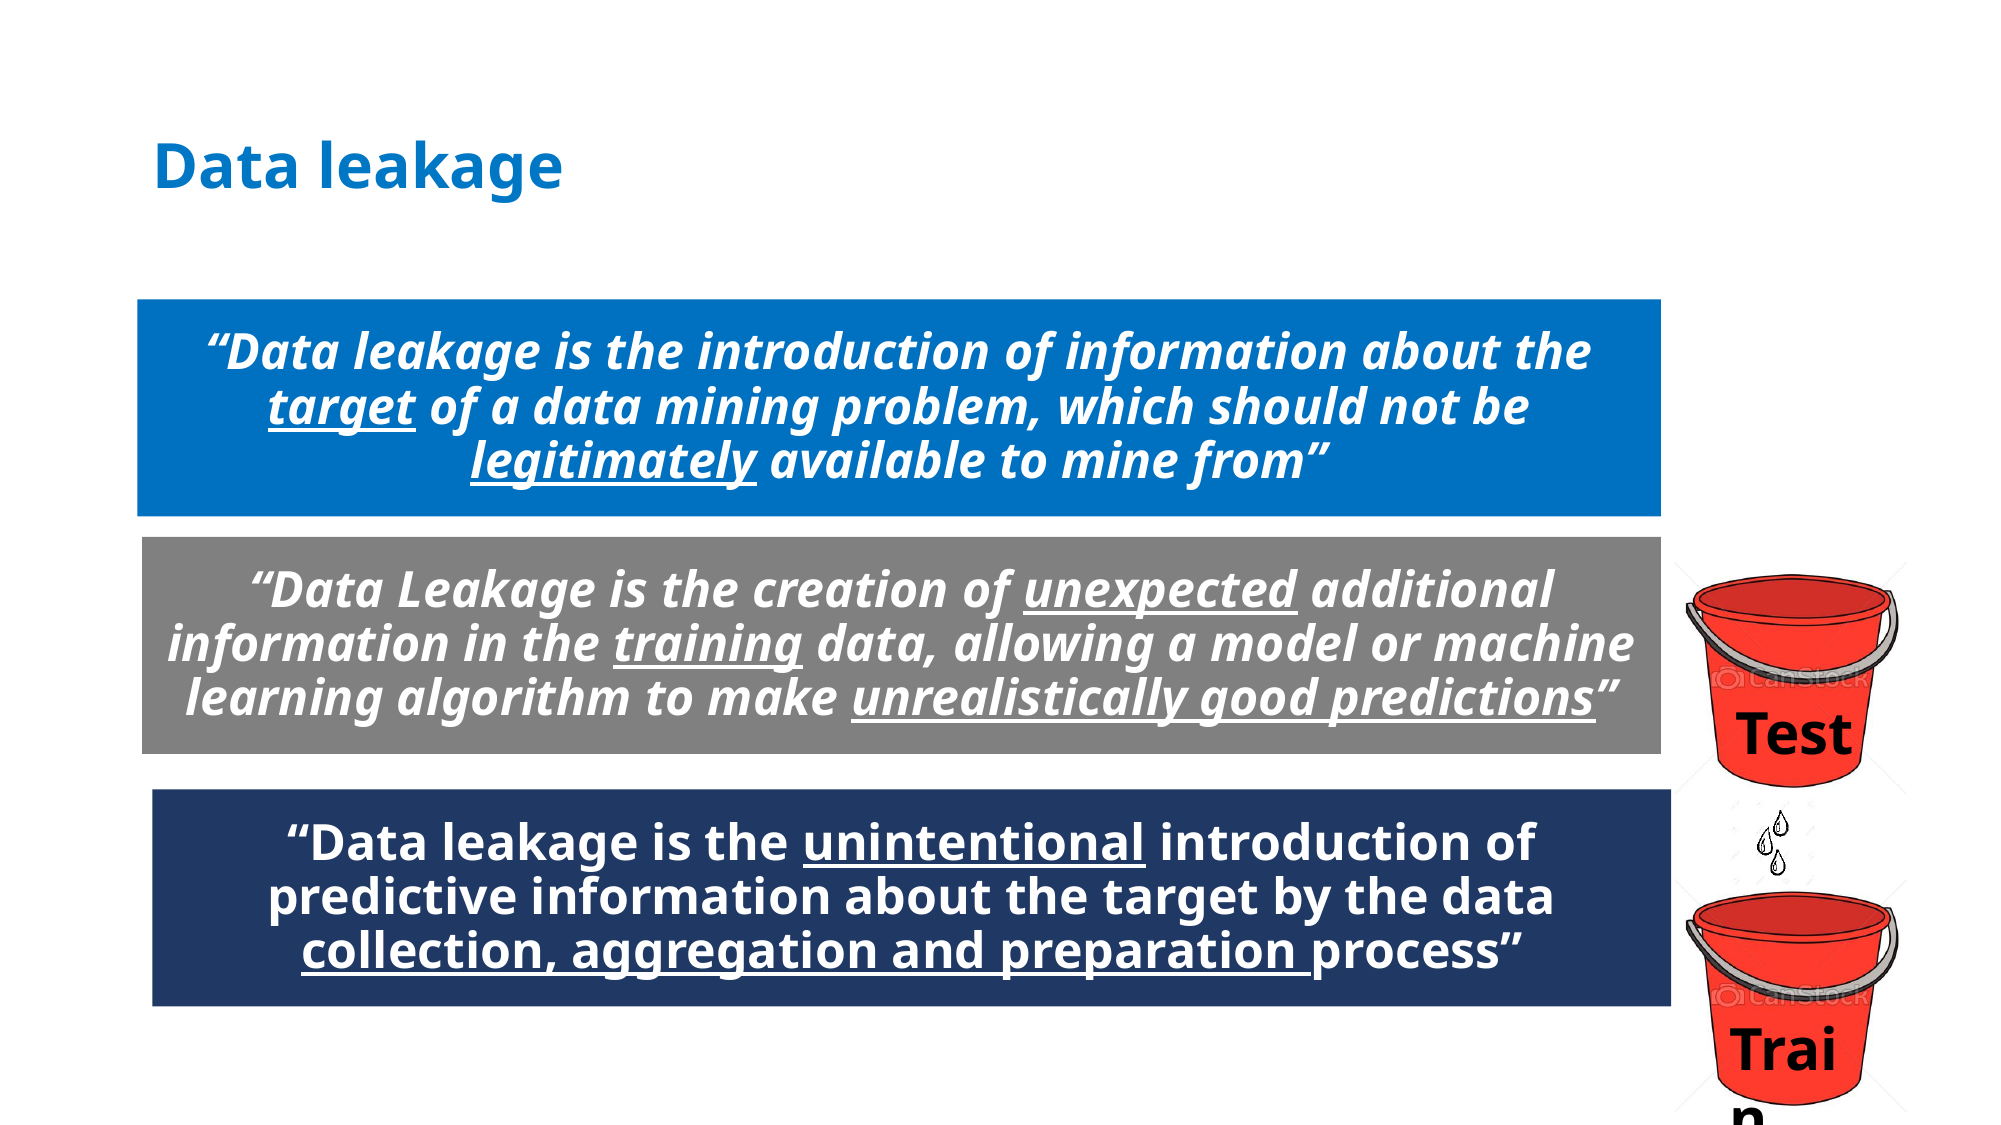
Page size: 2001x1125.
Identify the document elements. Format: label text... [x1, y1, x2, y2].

text_box “Data leakage is the unintentional introduction of predictive information about the target by the data collection, aggregation and preparation process” [152, 789, 1672, 1007]
picture [1660, 548, 1920, 796]
title Data leakage [137, 59, 1863, 278]
text_box “Data Leakage is the creation of unexpected additional information in the training data, allowing a model or machine learning algorithm to make unrealistically good predictions” [142, 536, 1661, 754]
text_box Train [1714, 1113, 1885, 1125]
list “Data leakage is the introduction of information about the target of a data mining problem, which should not be legitimately available to mine from” [137, 299, 1661, 517]
picture [1660, 798, 1920, 1113]
